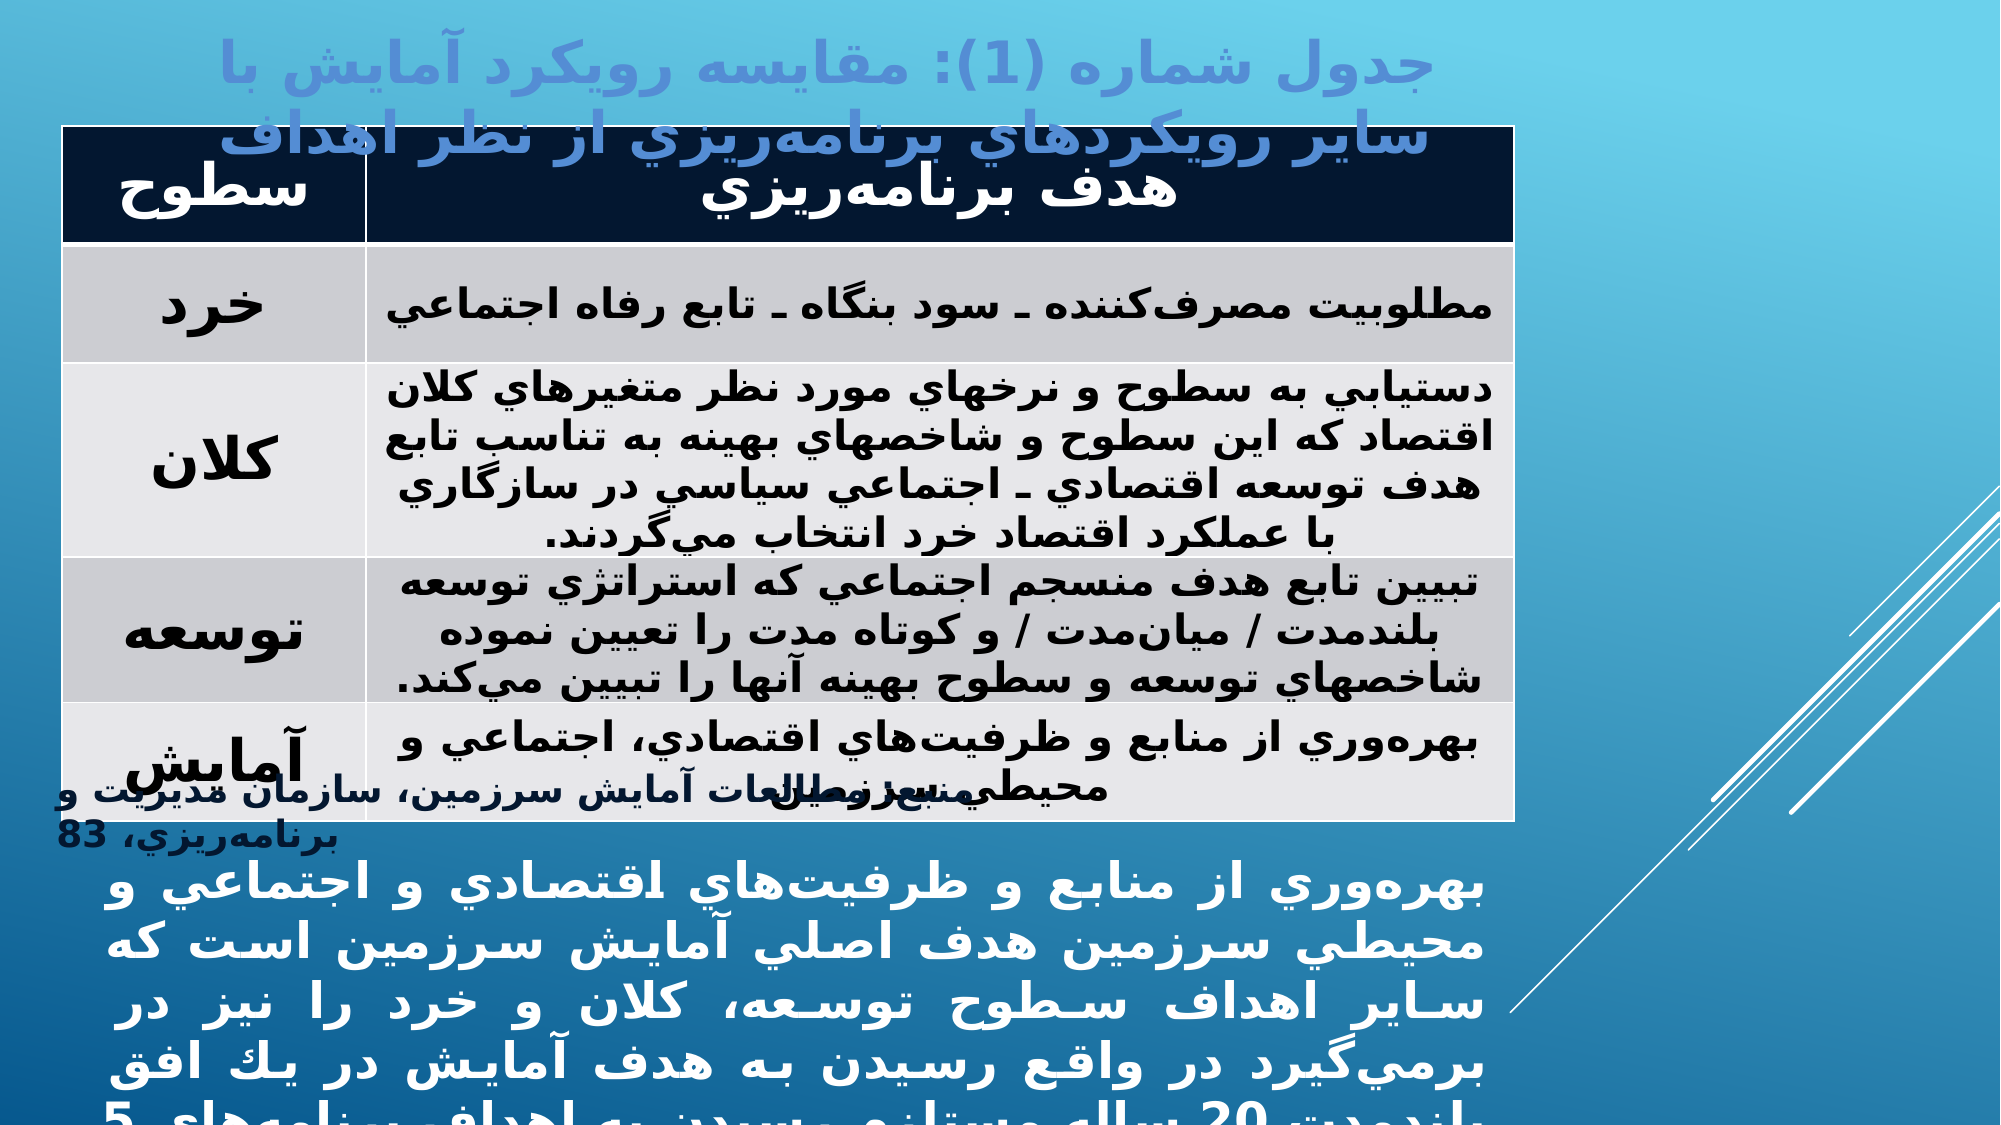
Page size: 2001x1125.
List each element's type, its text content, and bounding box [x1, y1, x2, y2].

table_cell آمايش [63, 703, 365, 757]
table_cell مطلوبيت مصرف‌كننده ـ سود بنگاه ـ تابع رفاه اجتماعي [367, 247, 1513, 362]
table_cell بهره‌وري از منابع و ظرفيت‌هاي اقتصادي، اجتماعي و محيطي سرزمين [367, 703, 1513, 820]
text_box بهره‌وري از منابع و ظرفيت‌هاي اقتصادي و اجتماعي و محيطي سرزمين هدف اصلي آمايش سرزمين است كه ساير اهداف سطوح توسعه، كلان و خرد را نيز در برمي‌گيرد در واقع رسيدن به هدف آمايش در يك افق بلندمدت 20 ساله مستلزم رسيدن به اهداف برنامه‌هاي 5 ساله، سالانه، بخشي و منطقه‌اي است و ضروري است جهت‌گيري اين برنامه‌ها در راستاي اهداف آمايش صورت گيرد. [86, 840, 1502, 1125]
table_cell كلان [63, 364, 365, 556]
table_cell تبيين تابع هدف منسجم اجتماعي كه استراتژي توسعه بلندمدت / ميان‌مدت / و كوتاه مدت را تعيين نموده شاخصهاي توسعه و سطوح بهينه آنها را تبيين مي‌كند. [367, 558, 1513, 702]
text_box جدول شماره (1): مقايسه رويكرد آمايش با ساير رويكردهاي برنامه‌ريزي از نظر اهداف [203, 18, 1551, 173]
text_box منبع: مطالعات آمايش سرزمين، سازمان مديريت و برنامه‌ريزي، 83 [41, 757, 1042, 863]
table_cell توسعه [63, 558, 365, 702]
table_header سطوح [63, 127, 365, 242]
table_cell خرد [63, 247, 365, 362]
table_header هدف برنامه‌ريزي [367, 173, 1513, 242]
table_cell دستيابي به سطوح و نرخهاي مورد نظر متغيرهاي كلان اقتصاد كه اين سطوح و شاخصهاي بهينه به تناسب تابع هدف توسعه اقتصادي ـ اجتماعي سياسي در سازگاري با عملكرد اقتصاد خرد انتخاب مي‌گردند. [367, 364, 1513, 556]
